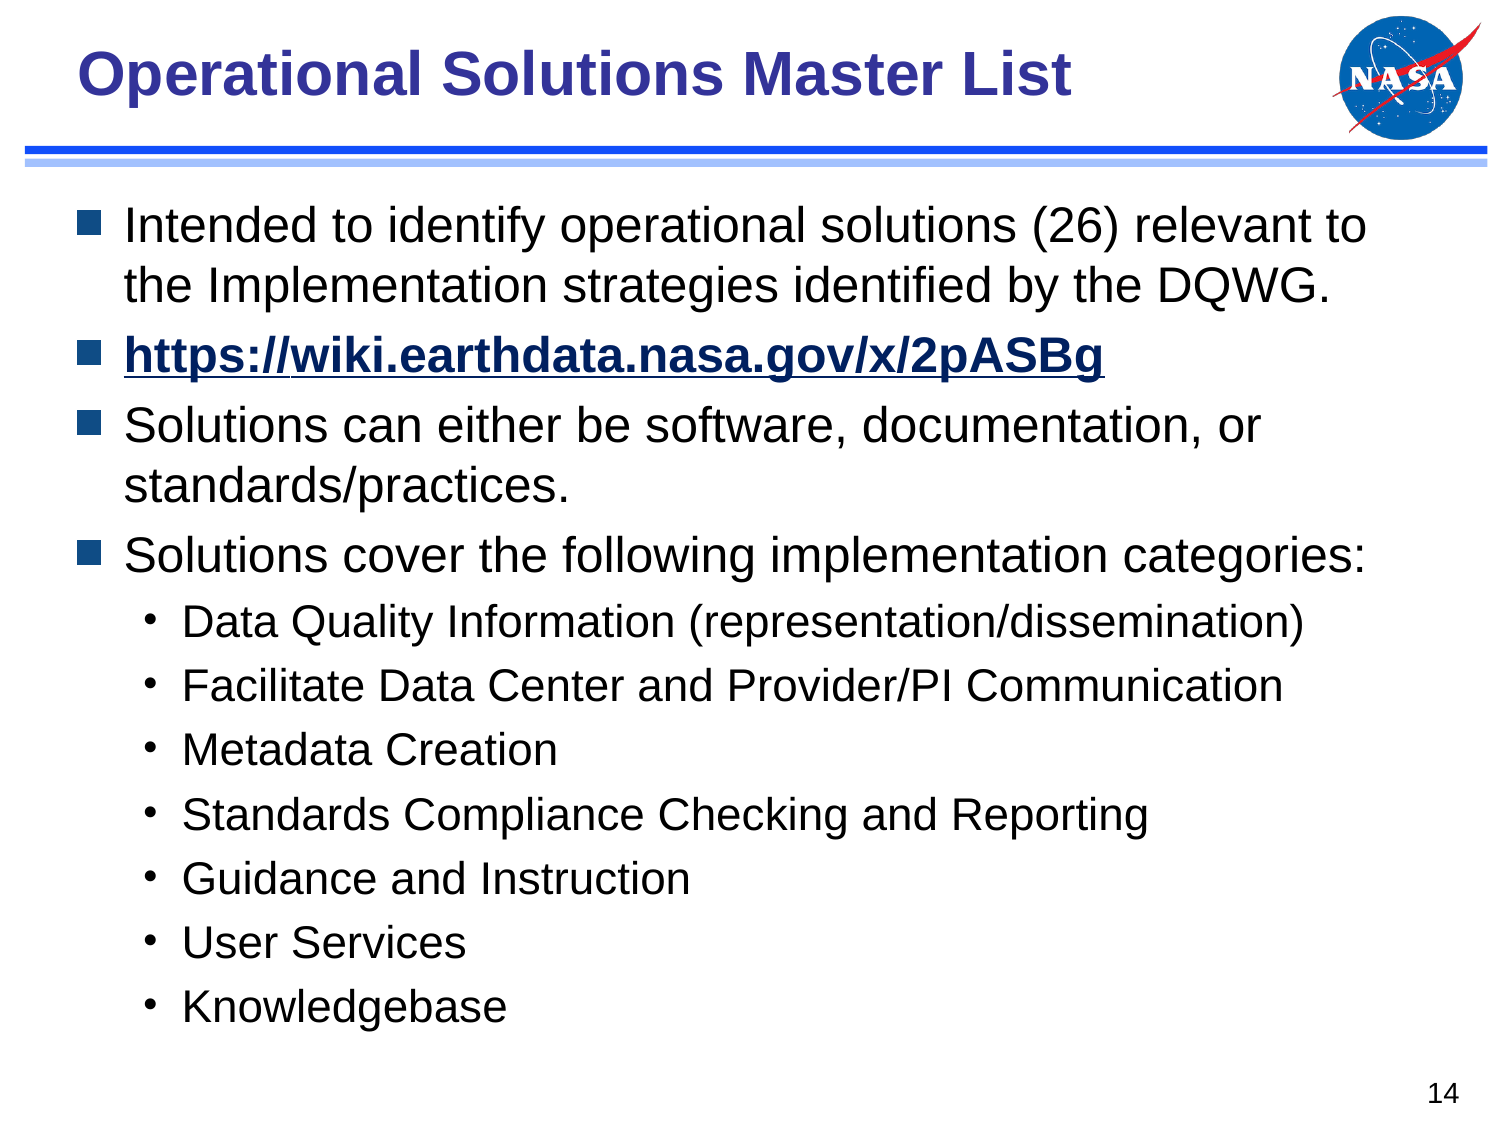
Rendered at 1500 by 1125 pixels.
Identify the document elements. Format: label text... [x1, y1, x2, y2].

picture [77, 540, 101, 565]
picture [1317, 0, 1493, 164]
picture [77, 410, 101, 435]
list Intended to identify operational solutions (26) relevant to the Implementation strategies identified by the DQWG. https://wiki.earthdata.nasa.gov/x/2pASBg Solutions can either be software, documentation, or standards/practices. Solutions cover the following implementation categories: Data Quality Information (representation/dissemination) Facilitate Data Center and Provider/PI Communication Metadata Creation Standards Compliance Checking and Reporting Guidance and Instruction User Services Knowledgebase [61, 184, 1445, 1029]
slide_number 14 [1161, 1066, 1475, 1125]
picture [77, 210, 101, 235]
title Operational Solutions Master List [62, 5, 1312, 147]
picture [77, 340, 101, 365]
